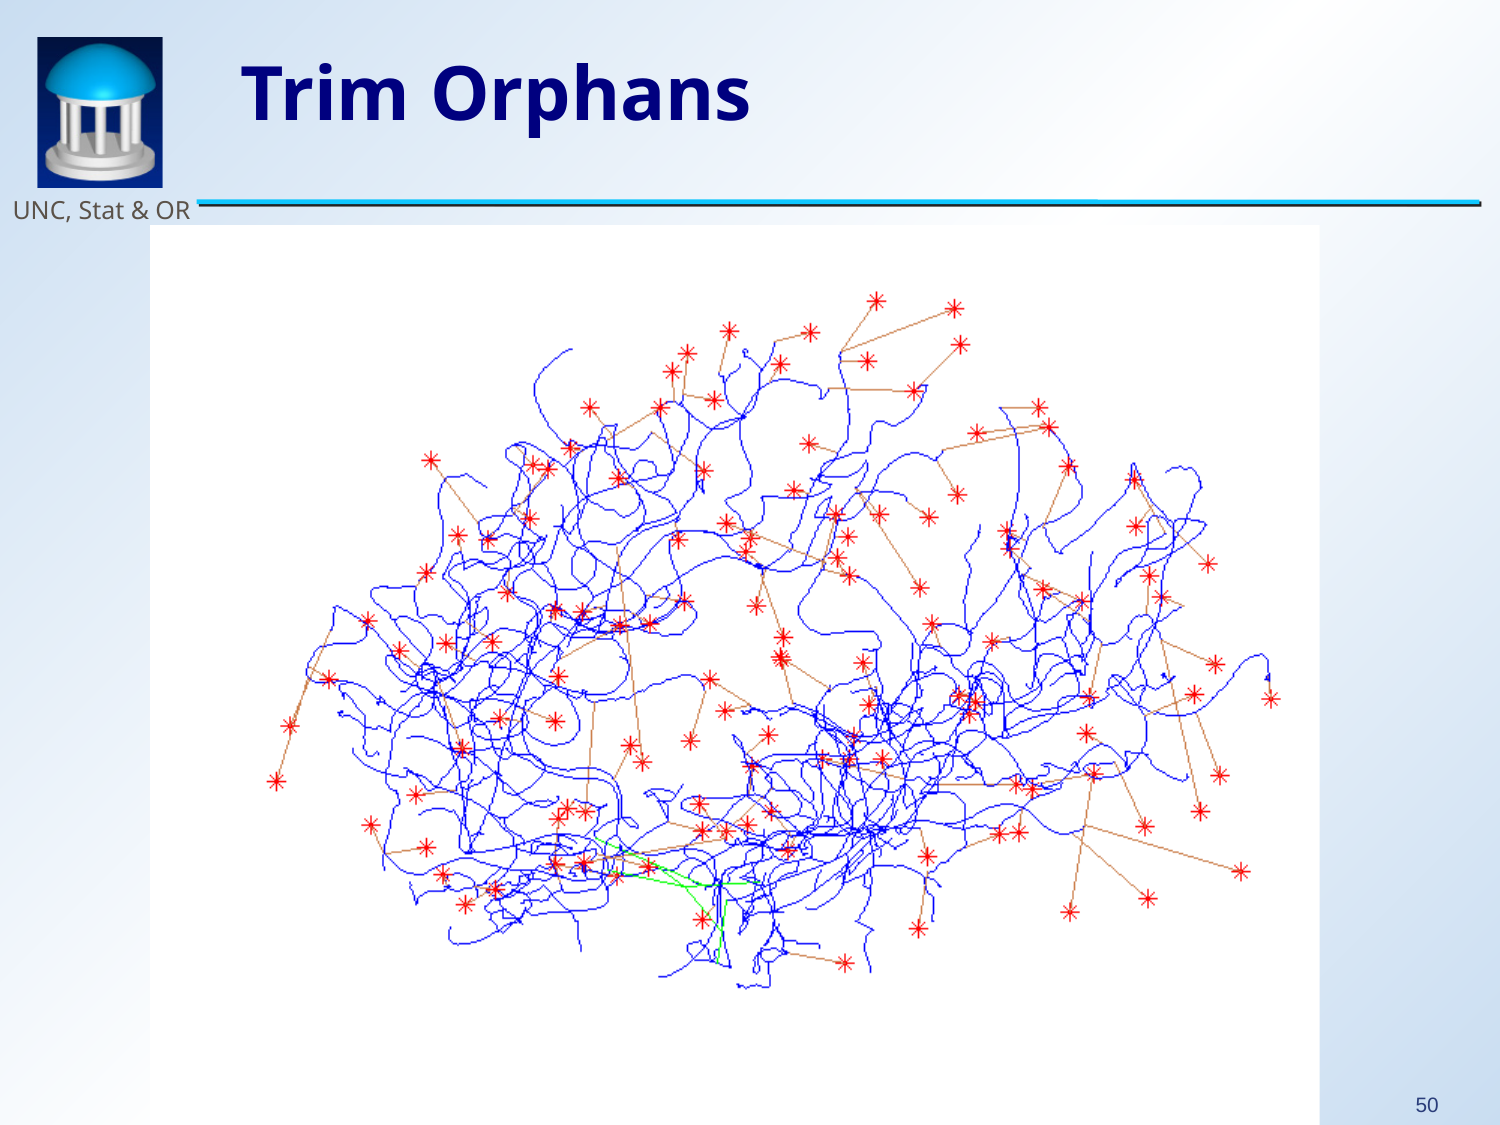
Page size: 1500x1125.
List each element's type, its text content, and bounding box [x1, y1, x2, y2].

picture [149, 224, 1320, 1125]
title Trim Orphans [224, 24, 1398, 156]
